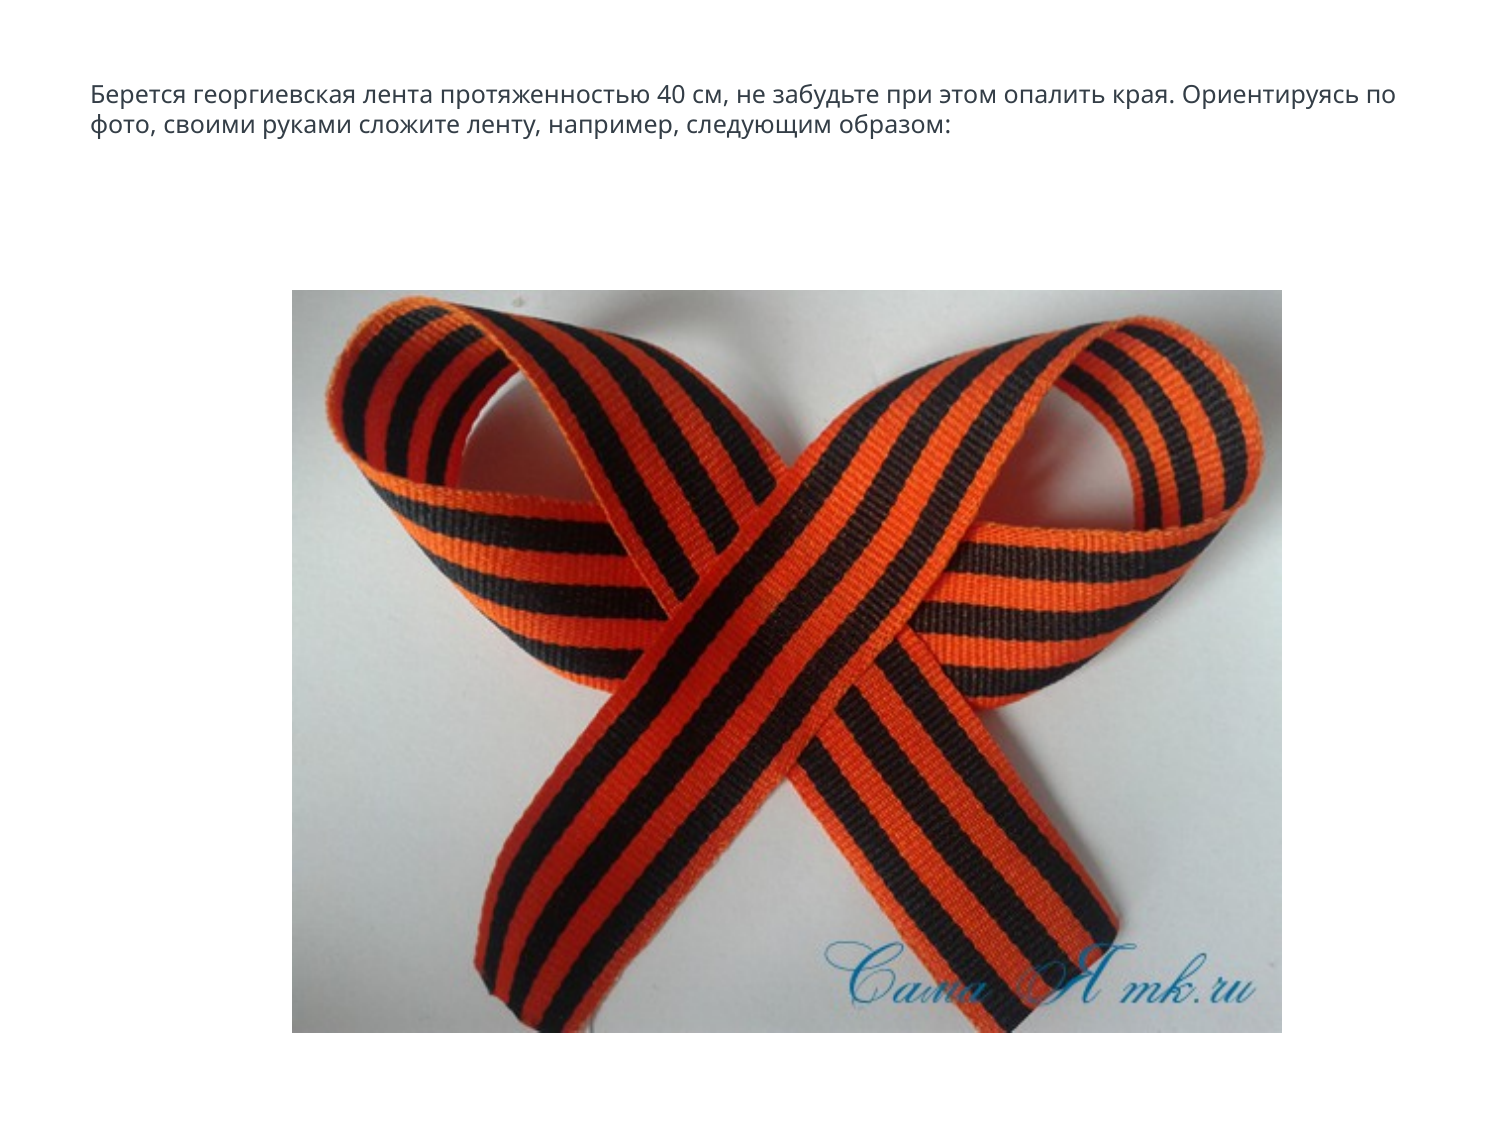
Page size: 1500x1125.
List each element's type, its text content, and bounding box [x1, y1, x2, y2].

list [292, 290, 1282, 1033]
title Берется георгиевская лента протяженностью 40 см, не забудьте при этом опалить края. Ориентируясь по фото, своими руками сложите ленту, например, следующим образом: [75, 45, 1425, 233]
